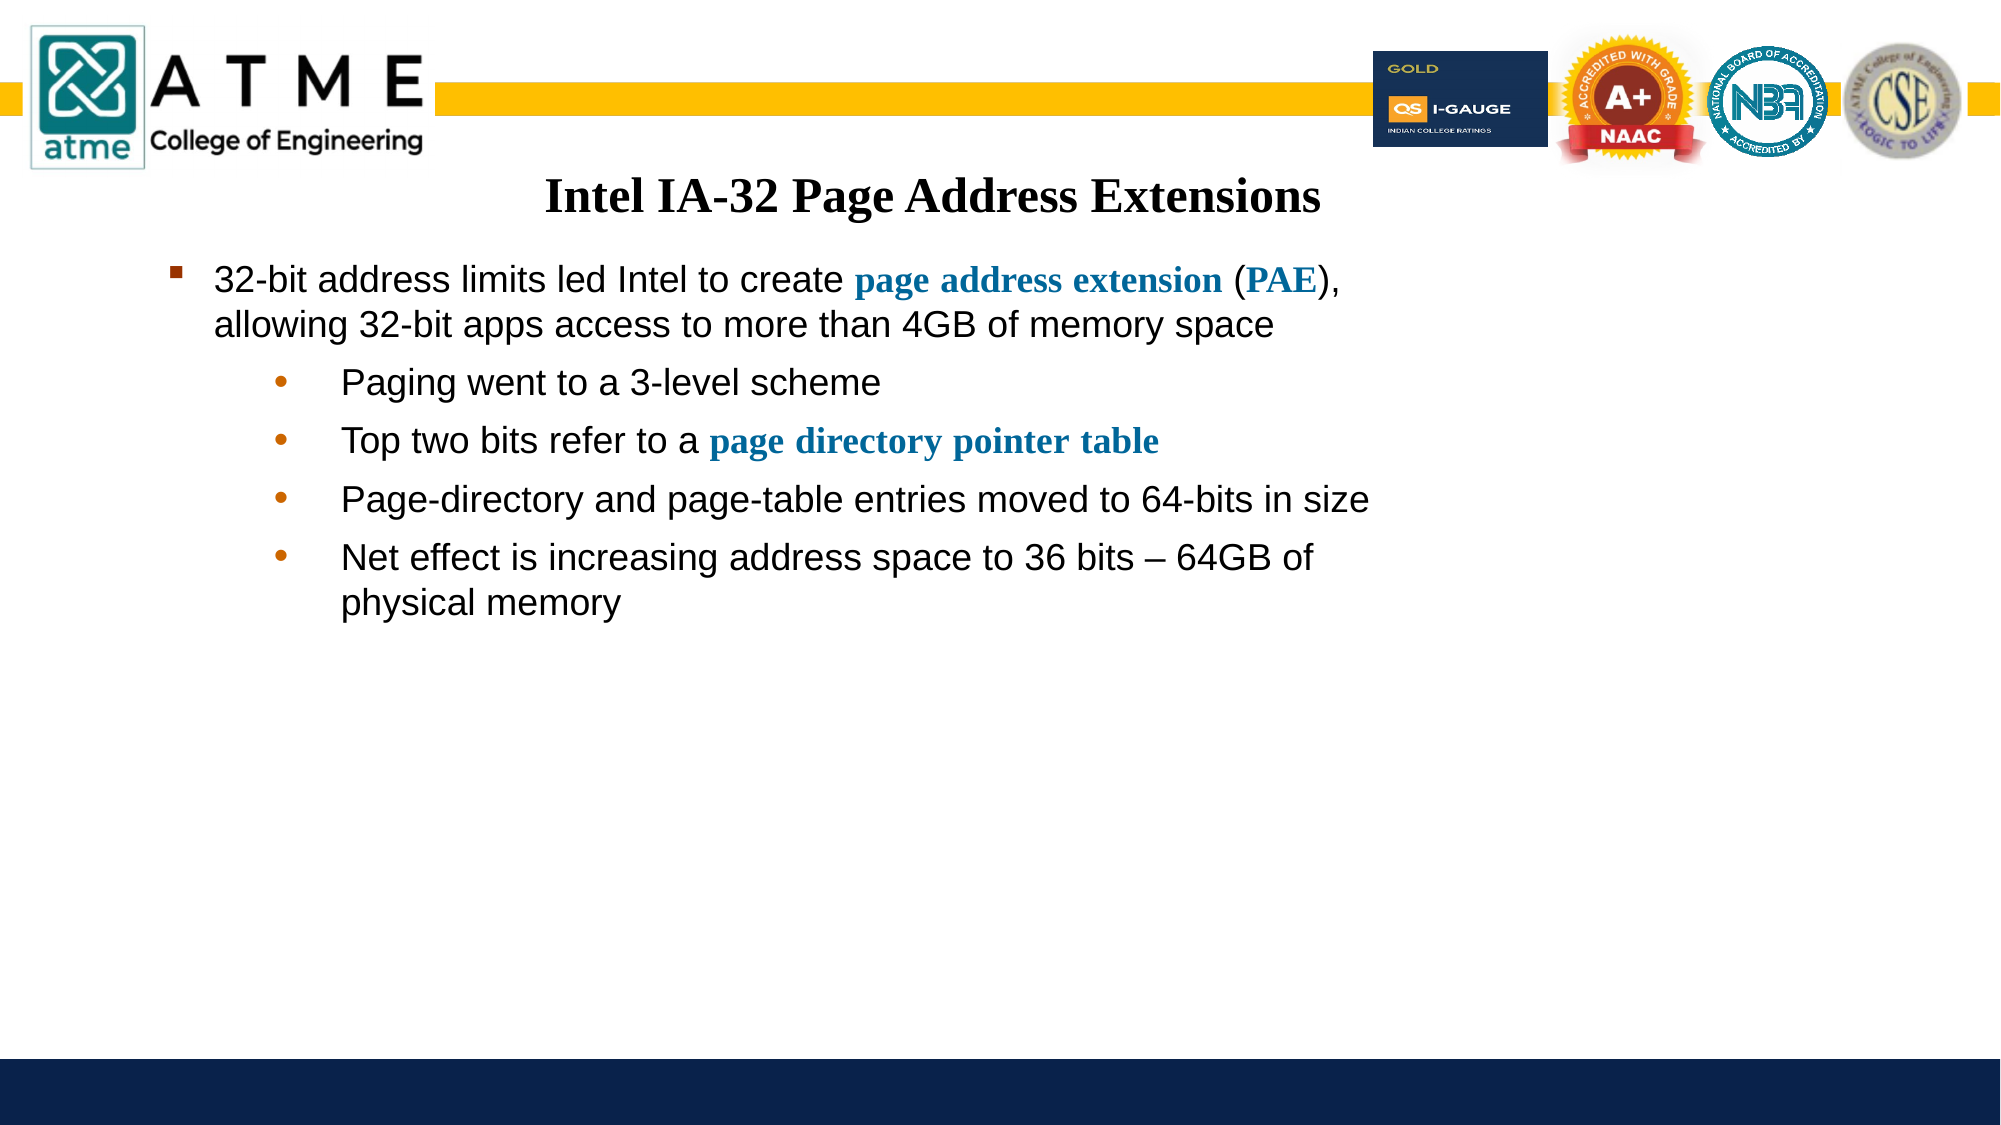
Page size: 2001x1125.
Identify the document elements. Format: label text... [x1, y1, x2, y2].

picture [0, 1059, 2001, 1125]
picture [22, 15, 435, 178]
text_box 32-bit address limits led Intel to create page address extension (PAE), allowing 32-bit apps access to more than 4GB of memory space Paging went to a 3-level scheme Top two bits refer to a page directory pointer table Page-directory and page-table entries moved to 64-bits in size Net effect is increasing address space to 36 bits – 64GB of physical memory [156, 249, 1448, 563]
picture [1373, 20, 1828, 157]
picture [1840, 26, 1968, 176]
title Intel IA-32 Page Address Extensions [529, 155, 1821, 250]
